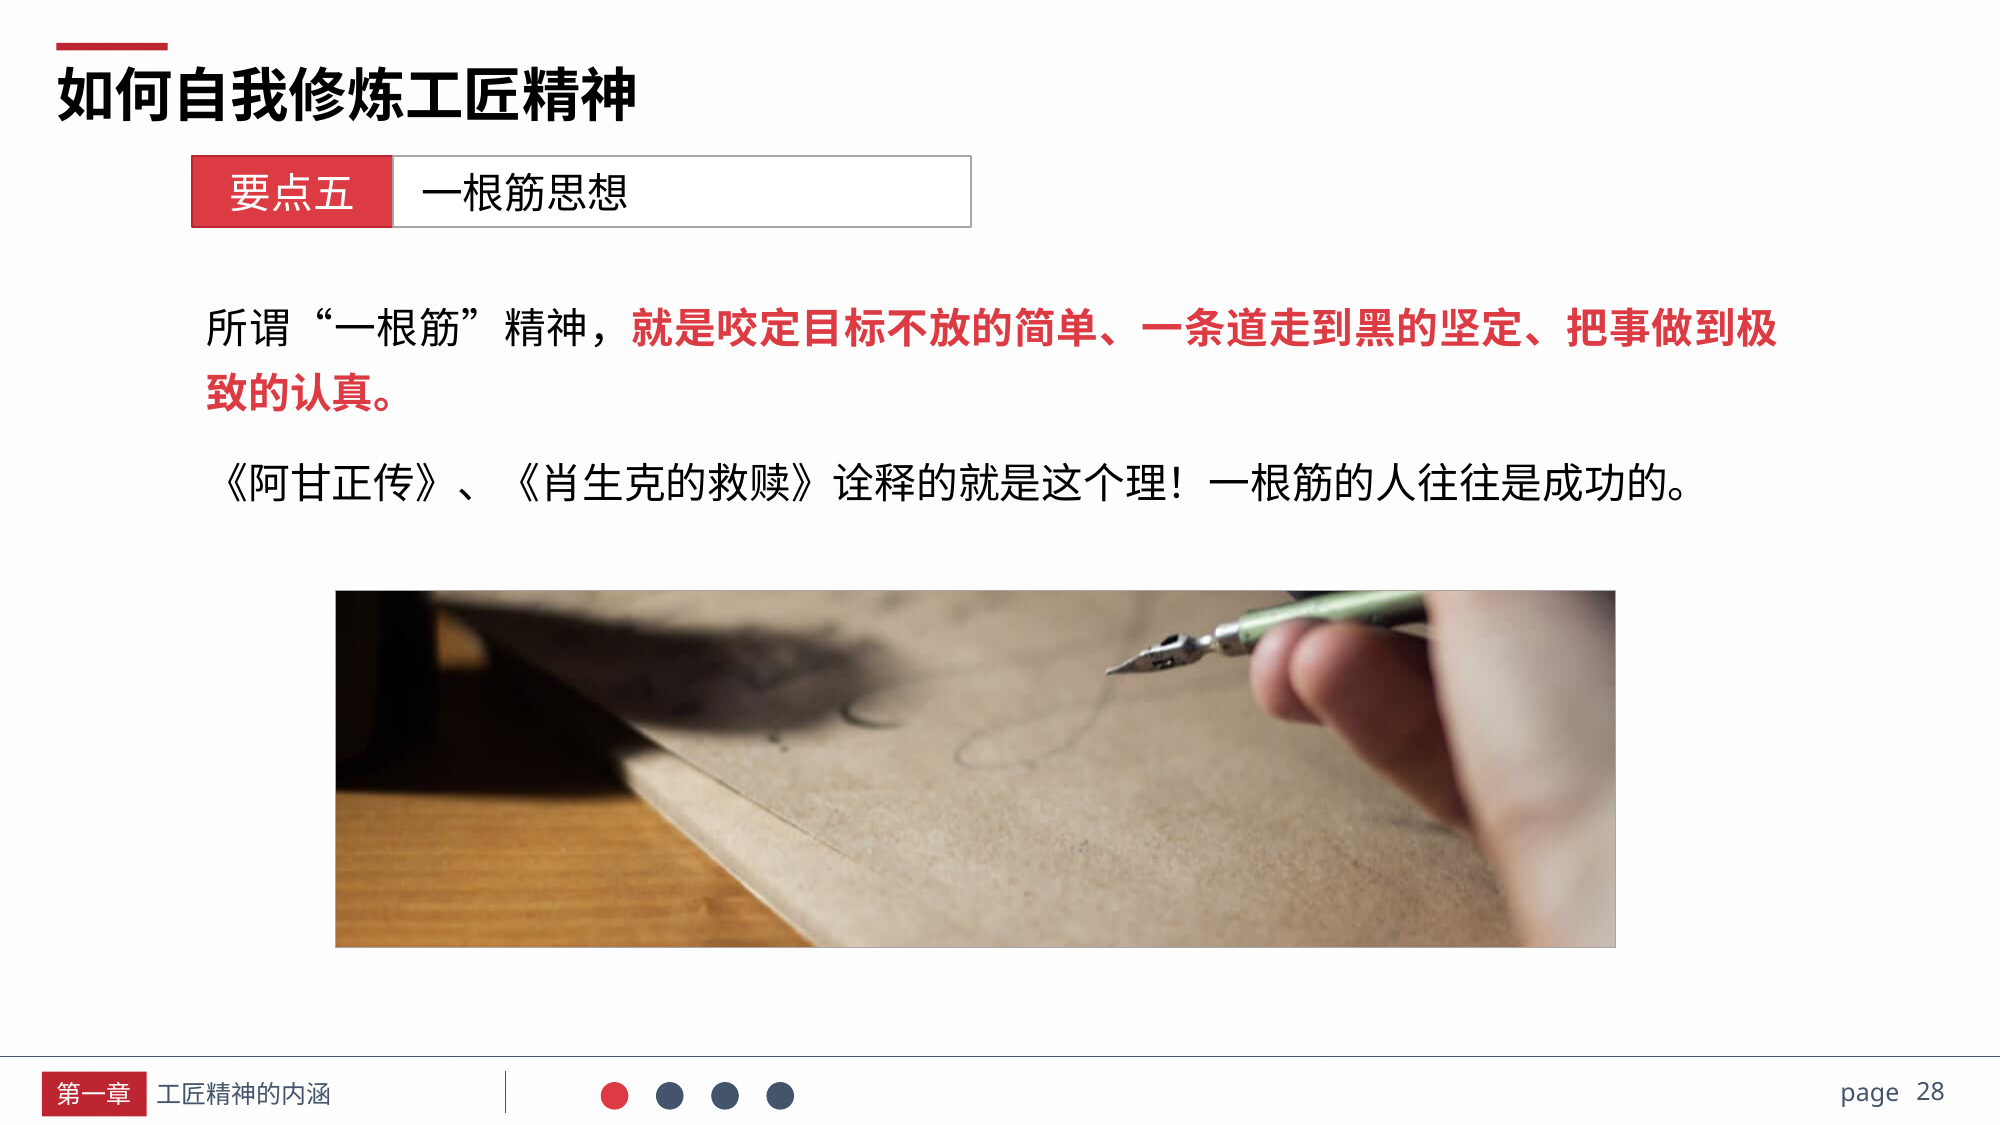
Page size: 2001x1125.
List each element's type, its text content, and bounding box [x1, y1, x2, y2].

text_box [191, 156, 972, 227]
text_box 如何自我修炼工匠精神 [41, 50, 954, 136]
picture [335, 590, 1616, 948]
text_box 所谓“一根筋”精神，就是咬定目标不放的简单、一条道走到黑的坚定、把事做到极致的认真。 《阿甘正传》、《肖生克的救赎》诠释的就是这个理！一根筋的人往往是成功的。 [191, 279, 1794, 515]
text_box [56, 42, 168, 50]
